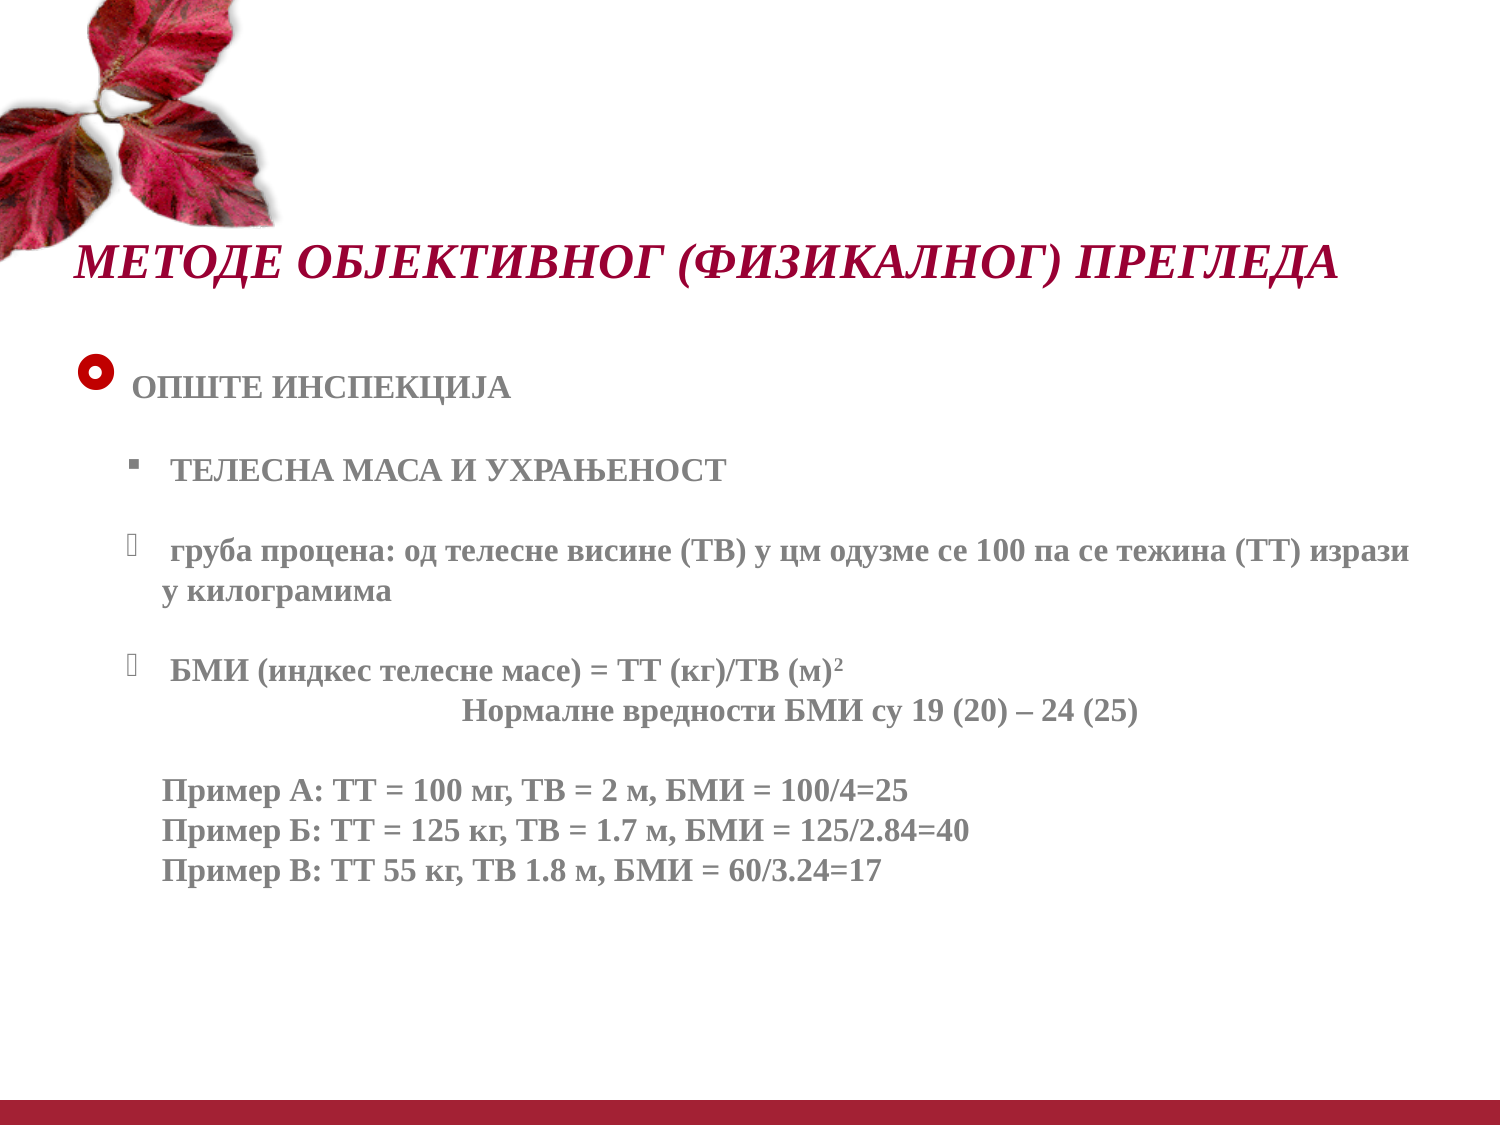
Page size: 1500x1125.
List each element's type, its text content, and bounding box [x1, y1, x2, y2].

picture [0, 0, 295, 273]
text_box МЕТОДЕ ОБЈЕКТИВНОГ (ФИЗИКАЛНОГ) ПРЕГЛЕДА ОПШТЕ ИНСПЕКЦИЈА ТЕЛЕСНА МАСА И УХРАЊЕНОСТ груба процена: од телесне висине (ТВ) у цм одузме се 100 па се тежина (ТТ) изрази у килограмима БМИ (индкес телесне масе) = ТТ (кг)/ТВ (м)2 Нормалне вредности БМИ су 19 (20) – 24 (25) Пример А: ТТ = 100 мг, ТВ = 2 м, БМИ = 100/4=25 Пример Б: ТТ = 125 кг, ТВ = 1.7 м, БМИ = 125/2.84=40 Пример В: ТТ 55 кг, ТВ 1.8 м, БМИ = 60/3.24=17 [59, 101, 1500, 1015]
